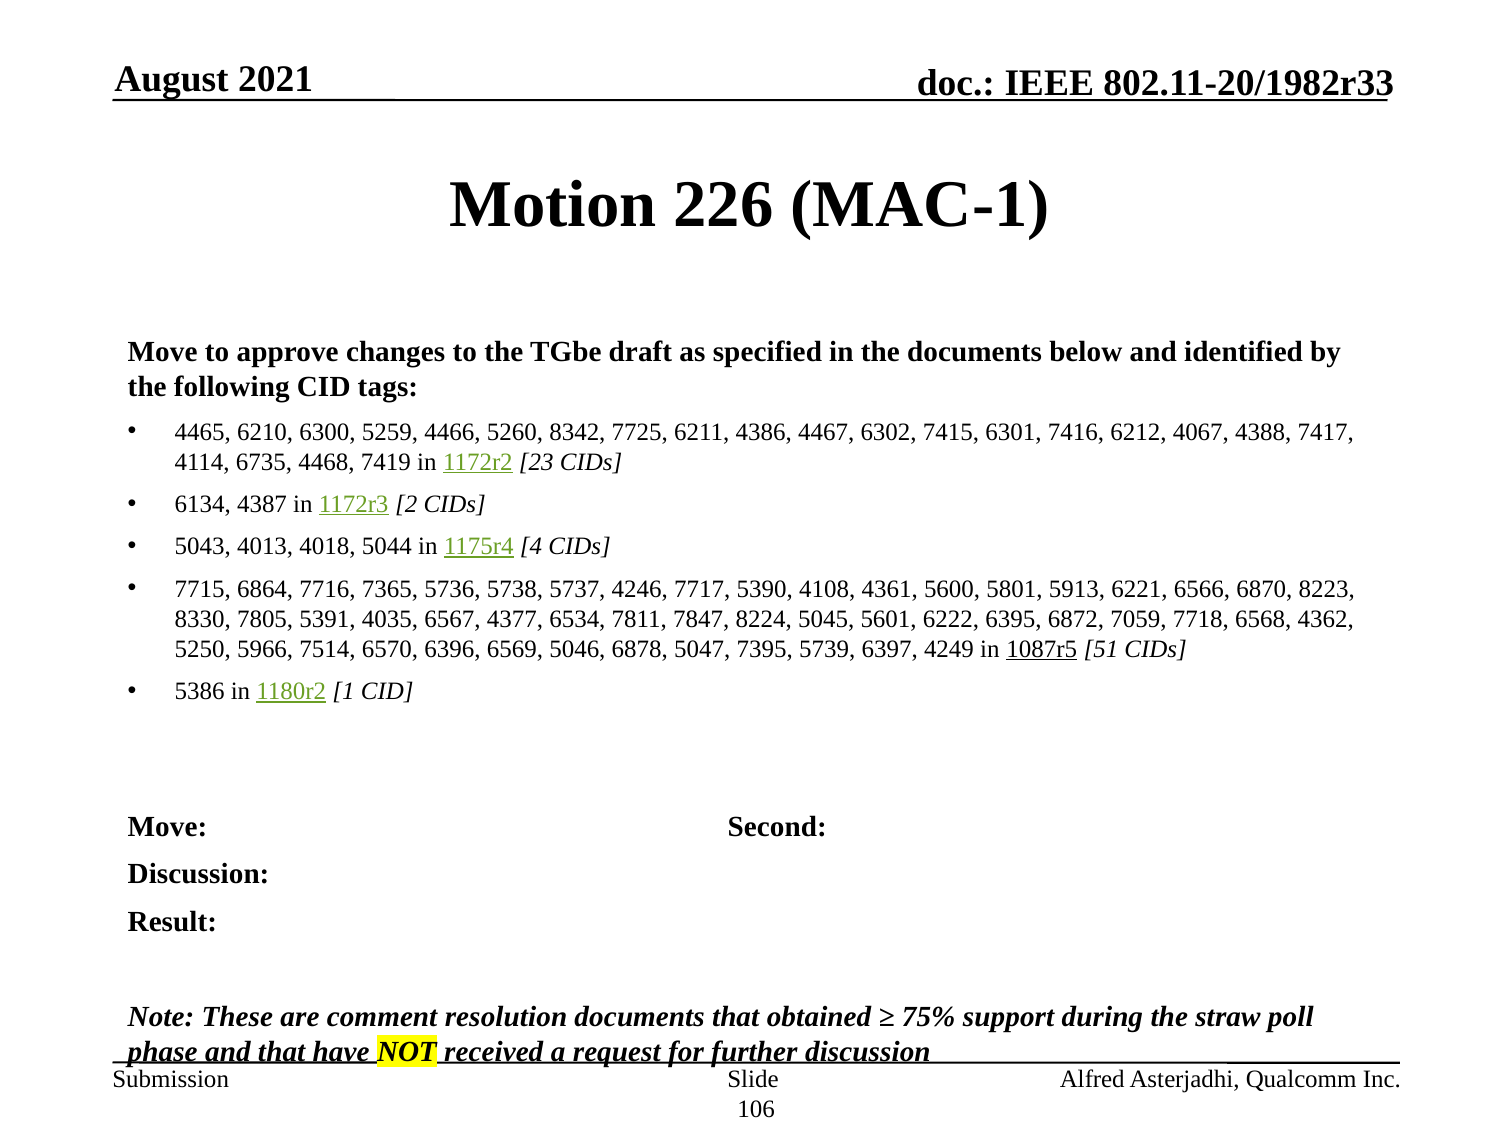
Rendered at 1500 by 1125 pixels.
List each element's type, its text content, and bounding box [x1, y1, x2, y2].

footer Alfred Asterjadhi, Qualcomm Inc. [878, 1061, 1402, 1093]
slide_number Slide 106 [712, 1061, 800, 1123]
title Motion 226 (MAC-1) [112, 112, 1388, 288]
list Move to approve changes to the TGbe draft as specified in the documents below and identified by the following CID tags: 4465, 6210, 6300, 5259, 4466, 5260, 8342, 7725, 6211, 4386, 4467, 6302, 7415, 6301, 7416, 6212, 4067, 4388, 7417, 4114, 6735, 4468, 7419 in 1172r2 [23 CIDs] 6134, 4387 in 1172r3 [2 CIDs] 5043, 4013, 4018, 5044 in 1175r4 [4 CIDs] 7715, 6864, 7716, 7365, 5736, 5738, 5737, 4246, 7717, 5390, 4108, 4361, 5600, 5801, 5913, 6221, 6566, 6870, 8223, 8330, 7805, 5391, 4035, 6567, 4377, 6534, 7811, 7847, 8224, 5045, 5601, 6222, 6395, 6872, 7059, 7718, 6568, 4362, 5250, 5966, 7514, 6570, 6396, 6569, 5046, 6878, 5047, 7395, 5739, 6397, 4249 in 1087r5 [51 CIDs] 5386 in 1180r2 [1 CID] Move: Second: Discussion: Result: Note: These are comment resolution documents that obtained ≥ 75% support during the straw poll phase and that have NOT received a request for further discussion [112, 324, 1388, 1063]
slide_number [114, 54, 423, 100]
